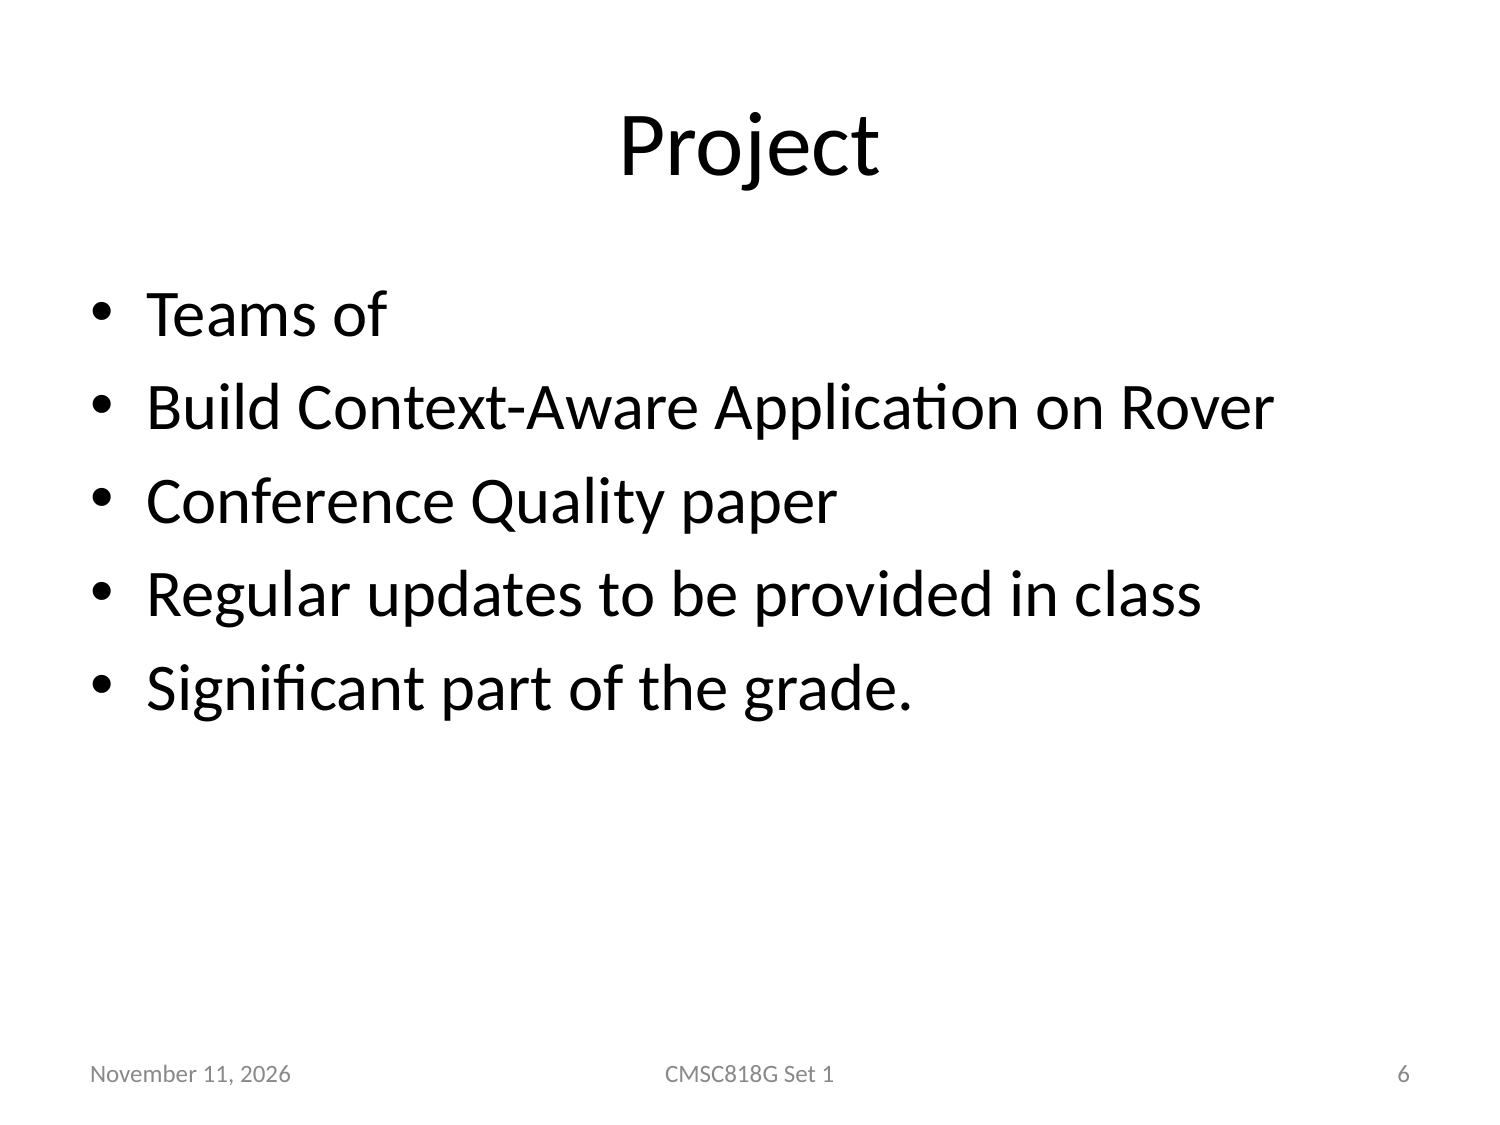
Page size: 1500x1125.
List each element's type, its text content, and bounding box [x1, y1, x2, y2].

footer CMSC818G Set 1 [512, 1042, 988, 1103]
list Teams of Build Context-Aware Application on Rover Conference Quality paper Regular updates to be provided in class Significant part of the grade. [75, 262, 1425, 1005]
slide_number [75, 1042, 425, 1103]
title Project [75, 45, 1425, 233]
slide_number 6 [1074, 1042, 1425, 1103]
